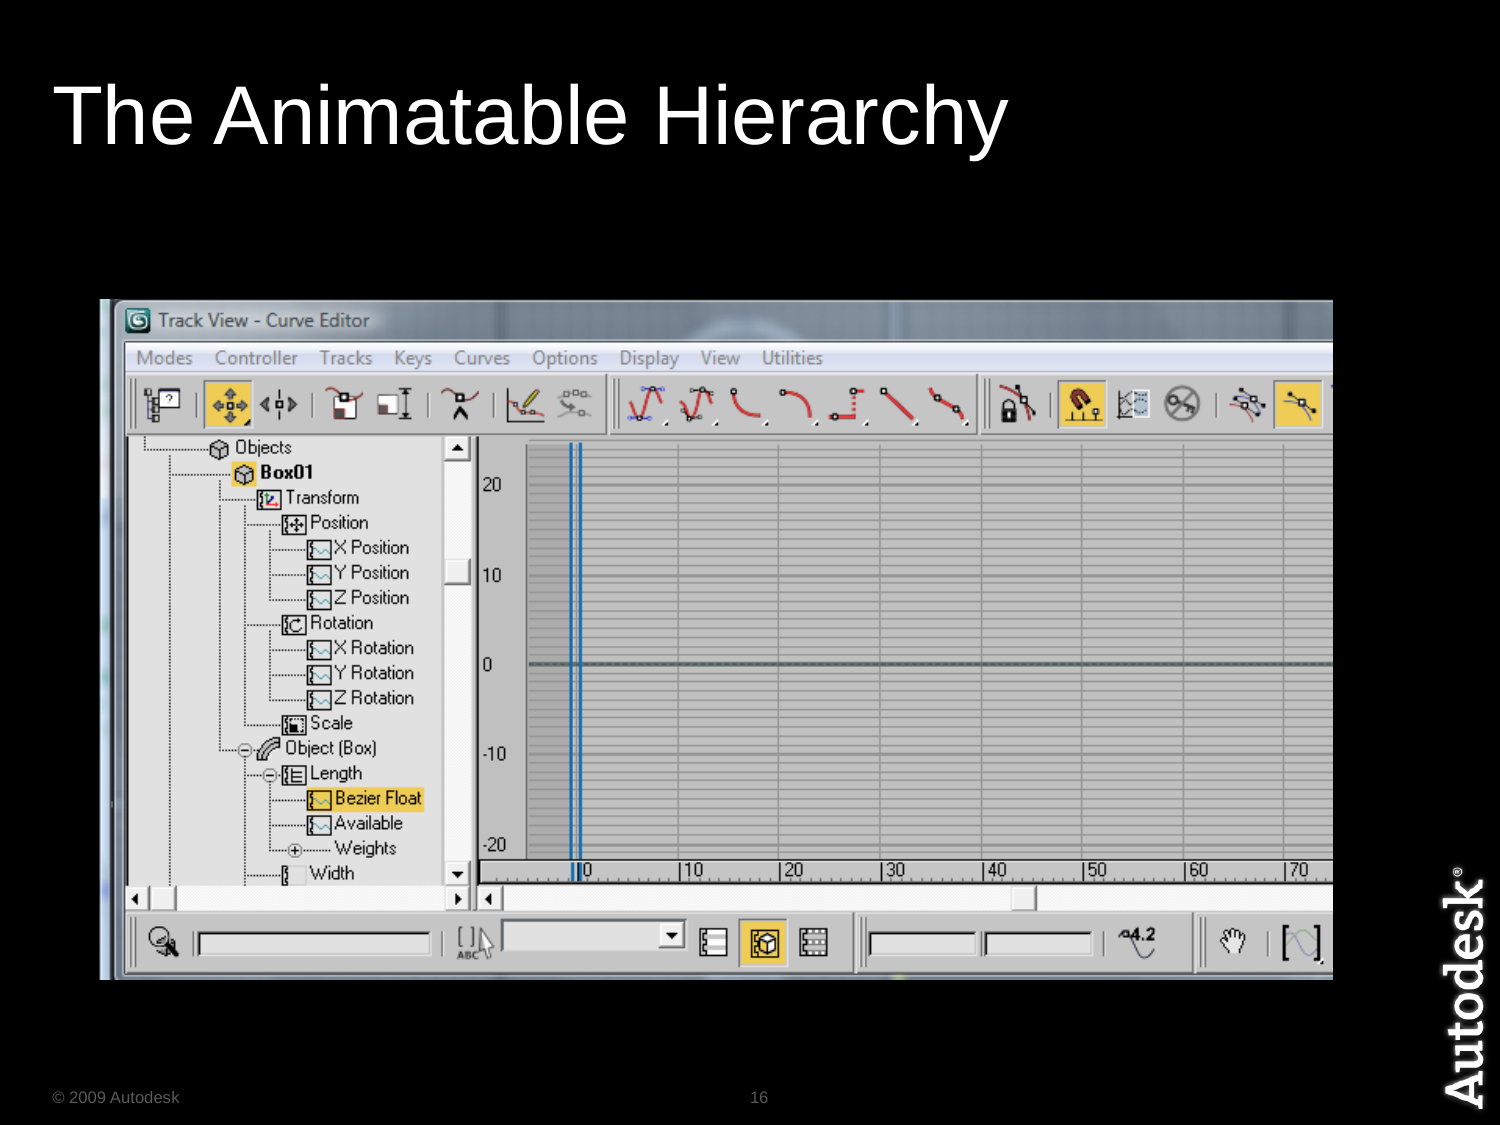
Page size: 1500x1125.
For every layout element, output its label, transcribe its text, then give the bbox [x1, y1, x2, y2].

picture [99, 299, 1333, 980]
title The Animatable Hierarchy [52, 22, 1401, 211]
picture [1402, 0, 1500, 1125]
